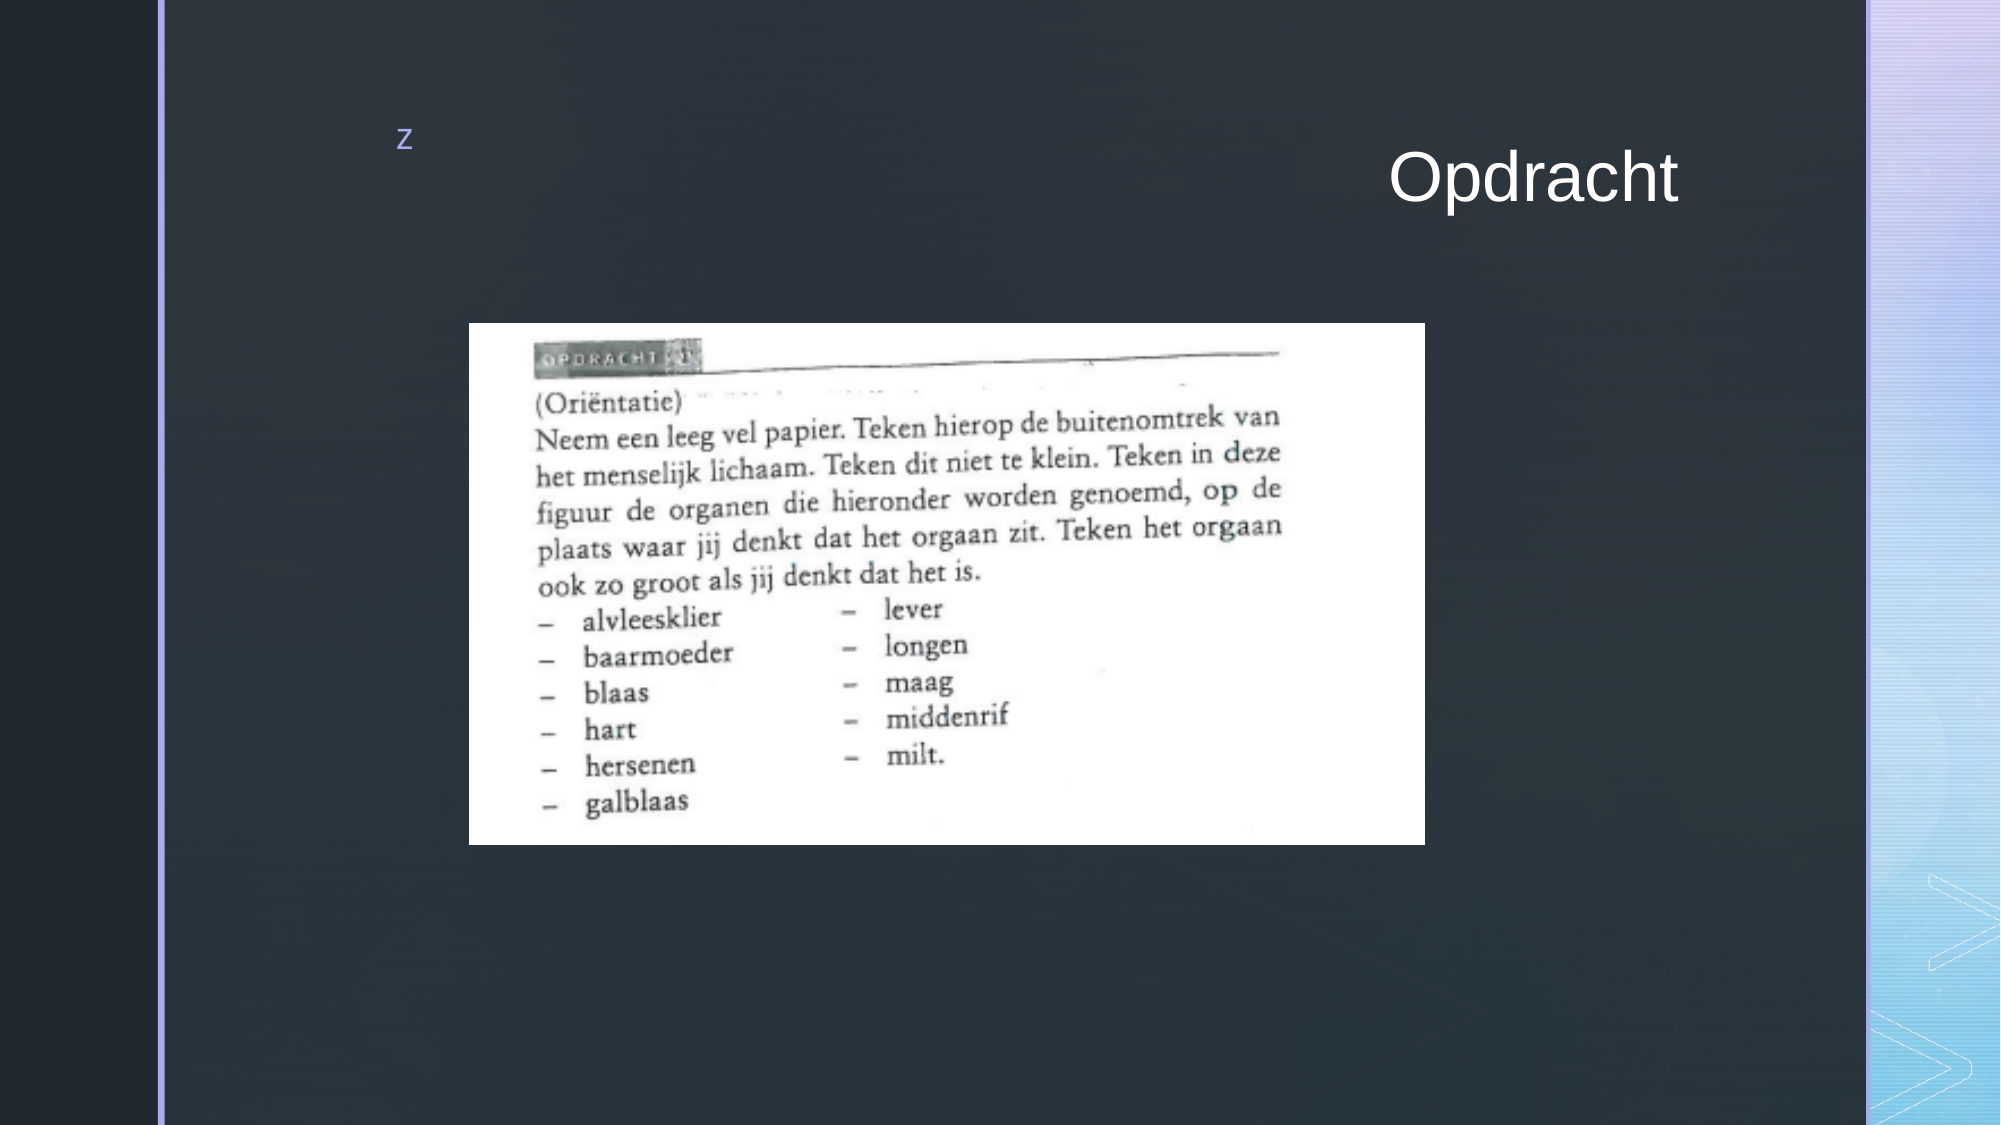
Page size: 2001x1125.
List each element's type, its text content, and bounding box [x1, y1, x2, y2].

title Opdracht [428, 132, 1734, 310]
picture [1871, 0, 2001, 1125]
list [469, 323, 1425, 845]
